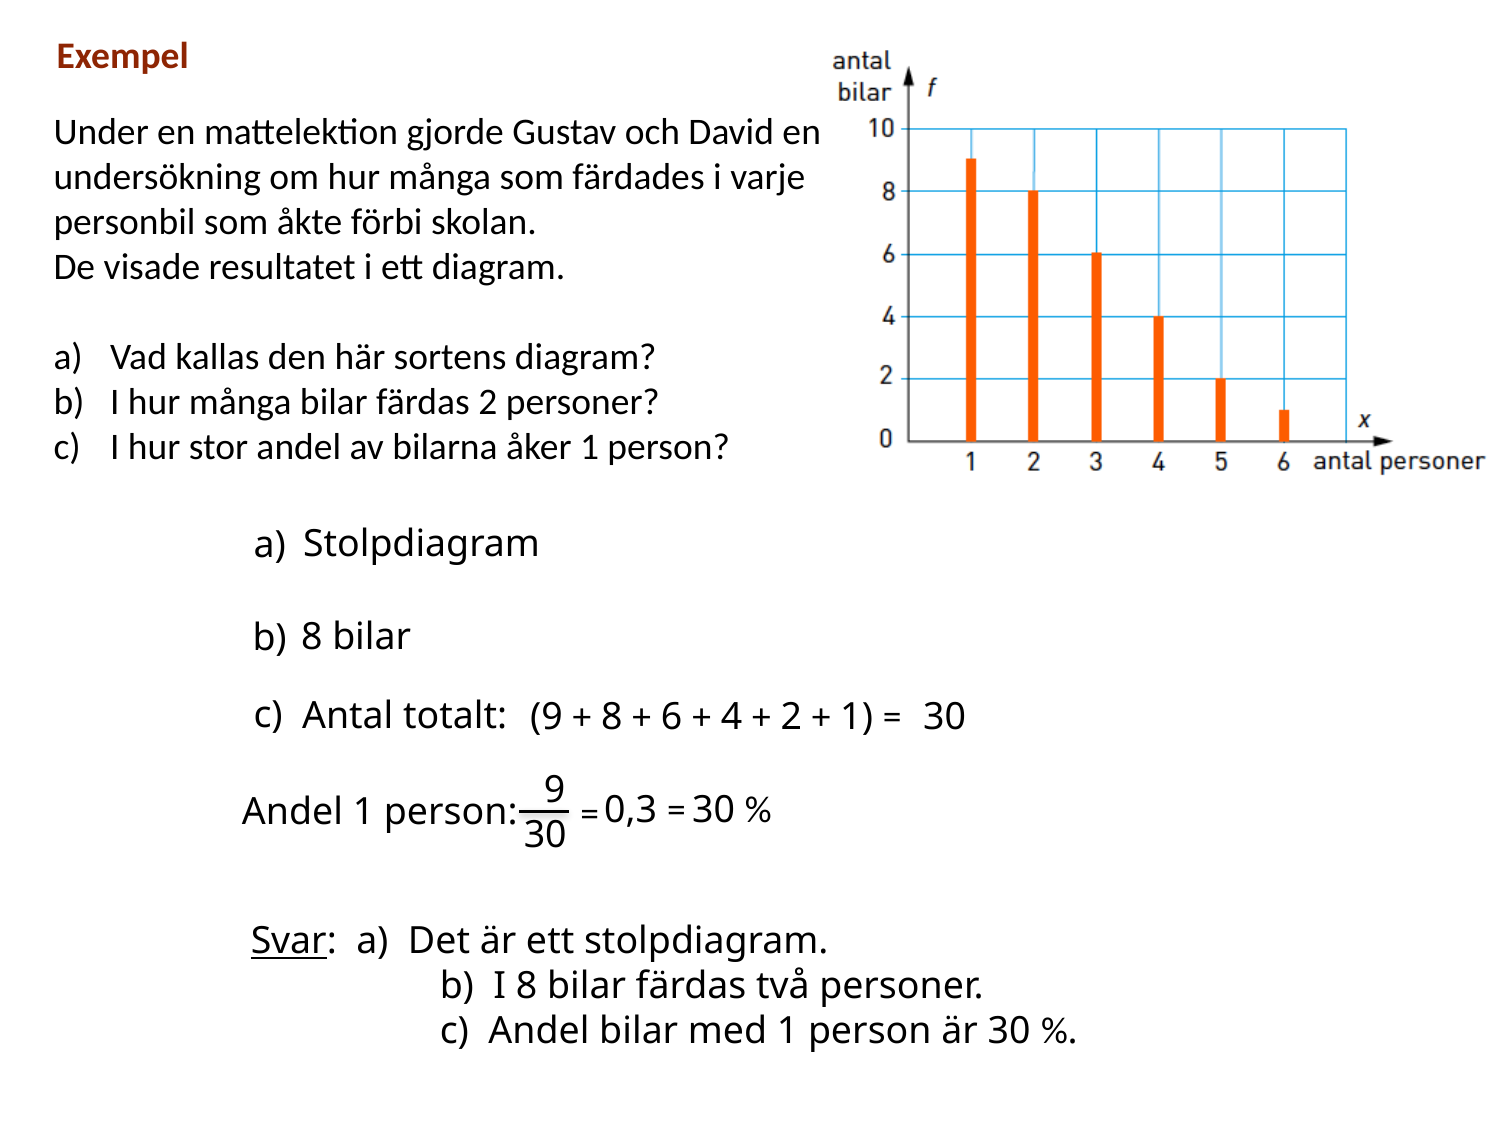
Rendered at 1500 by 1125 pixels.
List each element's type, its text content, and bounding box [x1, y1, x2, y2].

text_box 8 bilar [286, 604, 427, 664]
text_box 0,3 = [619, 777, 677, 838]
text_box Andel 1 person: [227, 779, 502, 840]
picture [808, 36, 1500, 492]
text_box (9 + 8 + 6 + 4 + 2 + 1) = [515, 684, 908, 745]
text_box Antal totalt: [287, 683, 523, 744]
text_box b) [237, 605, 302, 665]
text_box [507, 756, 615, 864]
text_box Under en mattelektion gjorde Gustav och David en undersökning om hur många som färdades i varje personbil som åkte förbi skolan. De visade resultatet i ett diagram. Vad kallas den här sortens diagram? I hur många bilar färdas 2 personer? I hur stor andel av bilarna åker 1 person? [38, 99, 803, 475]
text_box a) [238, 512, 301, 573]
text_box Stolpdiagram [288, 511, 556, 572]
text_box Svar: a) Det är ett stolpdiagram. b) I 8 bilar färdas två personer. c) Andel bilar med 1 person är 30 %. [236, 908, 1469, 1059]
text_box 30 % [677, 777, 787, 838]
text_box c) [238, 682, 298, 743]
text_box Exempel [41, 23, 204, 84]
text_box 30 [908, 684, 982, 745]
